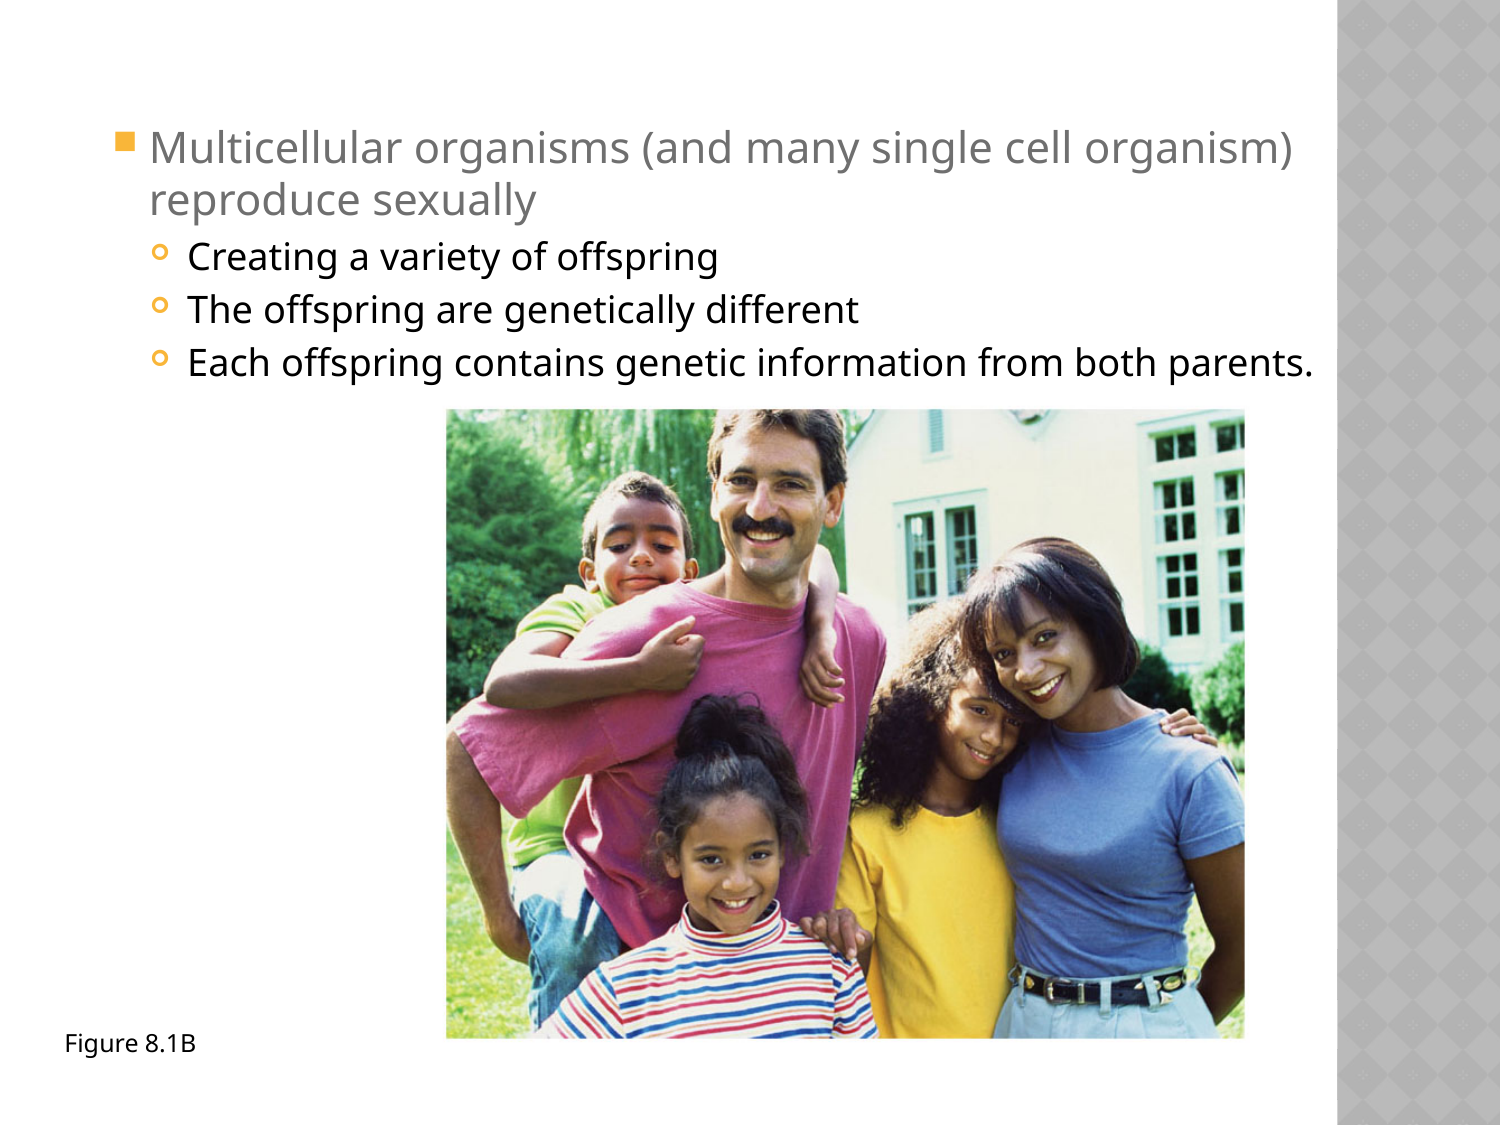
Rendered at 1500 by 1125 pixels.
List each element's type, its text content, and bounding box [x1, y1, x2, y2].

text_box Figure 8.1B [49, 1020, 212, 1065]
picture [424, 388, 1266, 1061]
list Multicellular organisms (and many single cell organism) reproduce sexually Creating a variety of offspring The offspring are genetically different Each offspring contains genetic information from both parents. [50, 112, 1334, 400]
